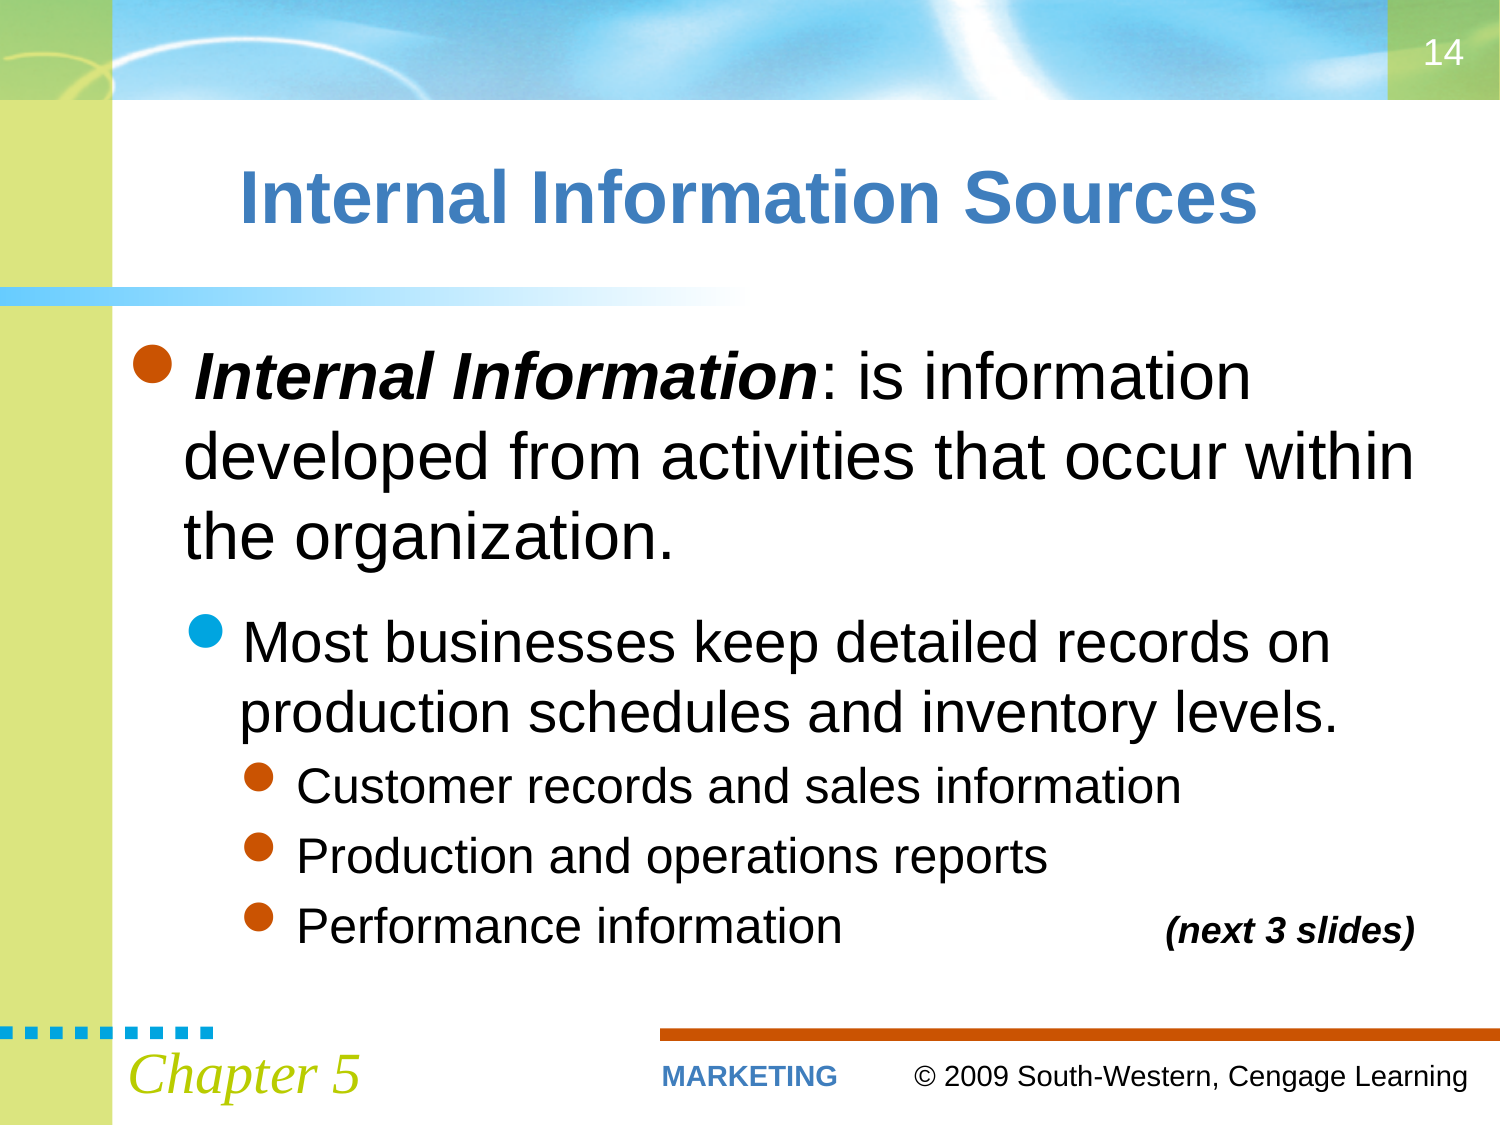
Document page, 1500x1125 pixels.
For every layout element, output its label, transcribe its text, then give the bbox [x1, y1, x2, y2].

slide_number 14 [1387, 0, 1500, 101]
footer Chapter 5 [112, 1012, 638, 1113]
title Internal Information Sources [112, 99, 1388, 288]
list Internal Information: is information developed from activities that occur within the organization. Most businesses keep detailed records on production schedules and inventory levels. Customer records and sales information Production and operations reports Performance information (next 3 slides) [112, 324, 1438, 1001]
